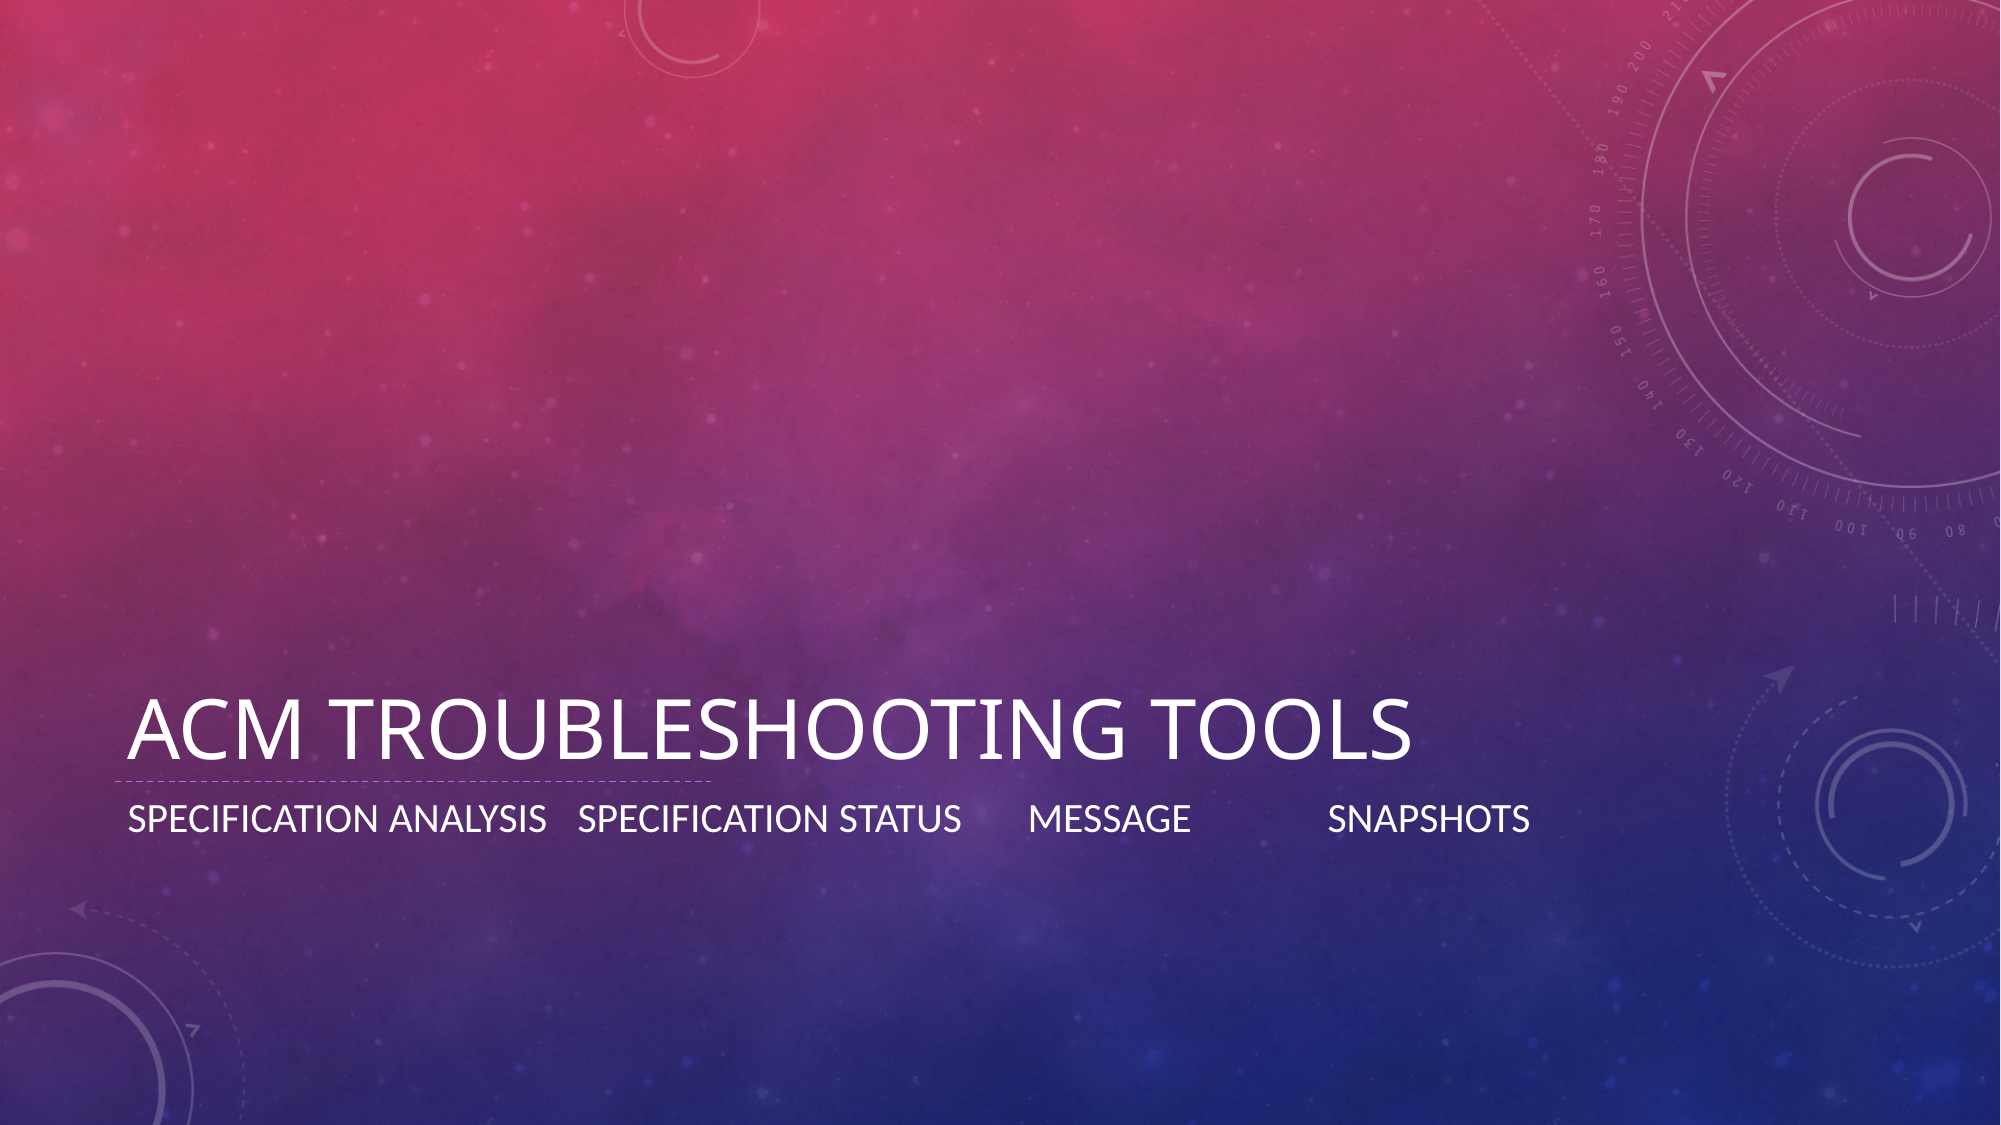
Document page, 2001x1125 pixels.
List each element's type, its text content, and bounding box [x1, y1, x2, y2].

list Specification analysis specification Status MESSAGE Snapshots [112, 783, 1775, 925]
title Acm troubleshooting tools [112, 542, 1775, 783]
picture [0, 0, 2001, 1125]
